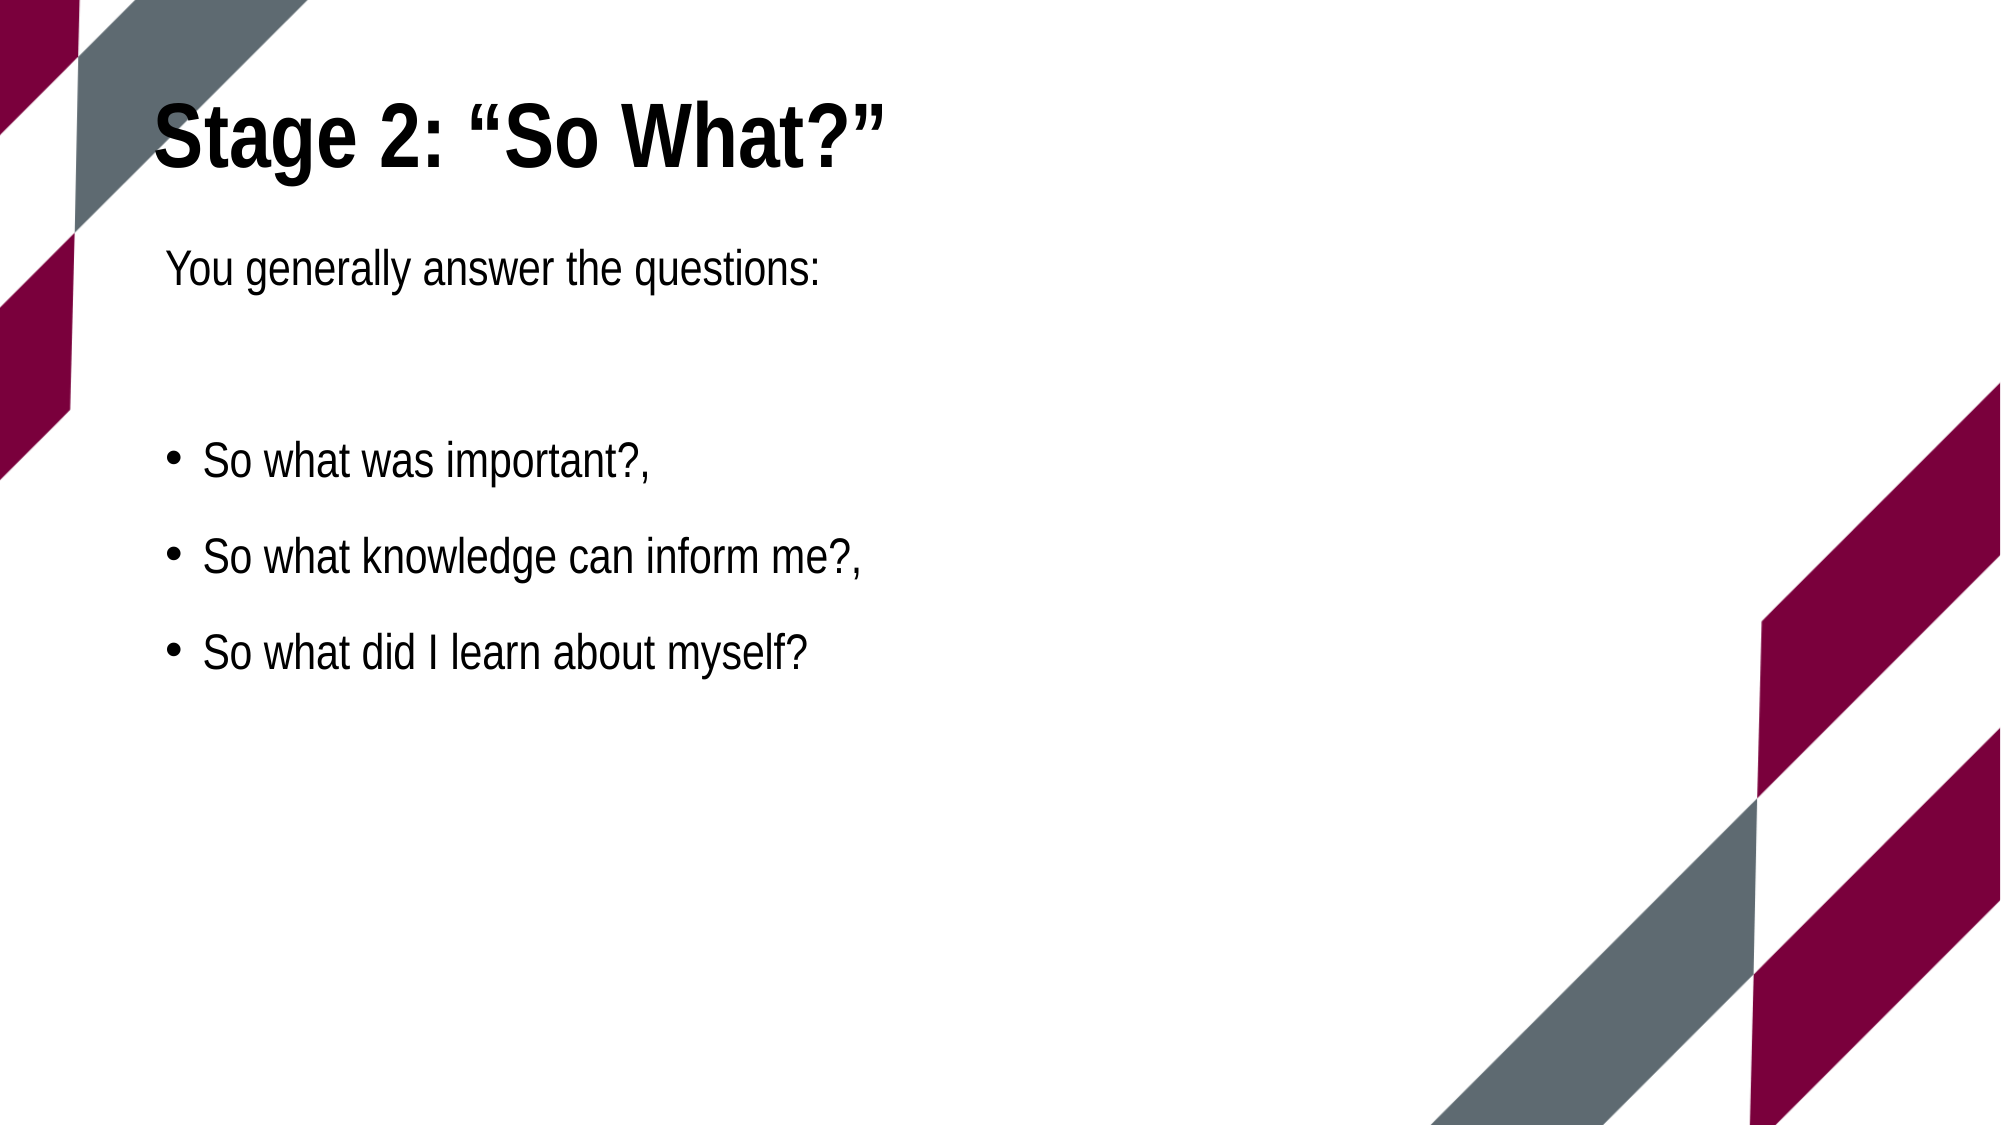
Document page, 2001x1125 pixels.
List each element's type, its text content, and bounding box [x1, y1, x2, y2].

title Stage 2: “So What?” [138, 29, 1426, 247]
list You generally answer the questions: So what was important?, So what knowledge can inform me?, So what did I learn about myself? [150, 191, 2000, 934]
picture [0, 0, 2001, 1125]
